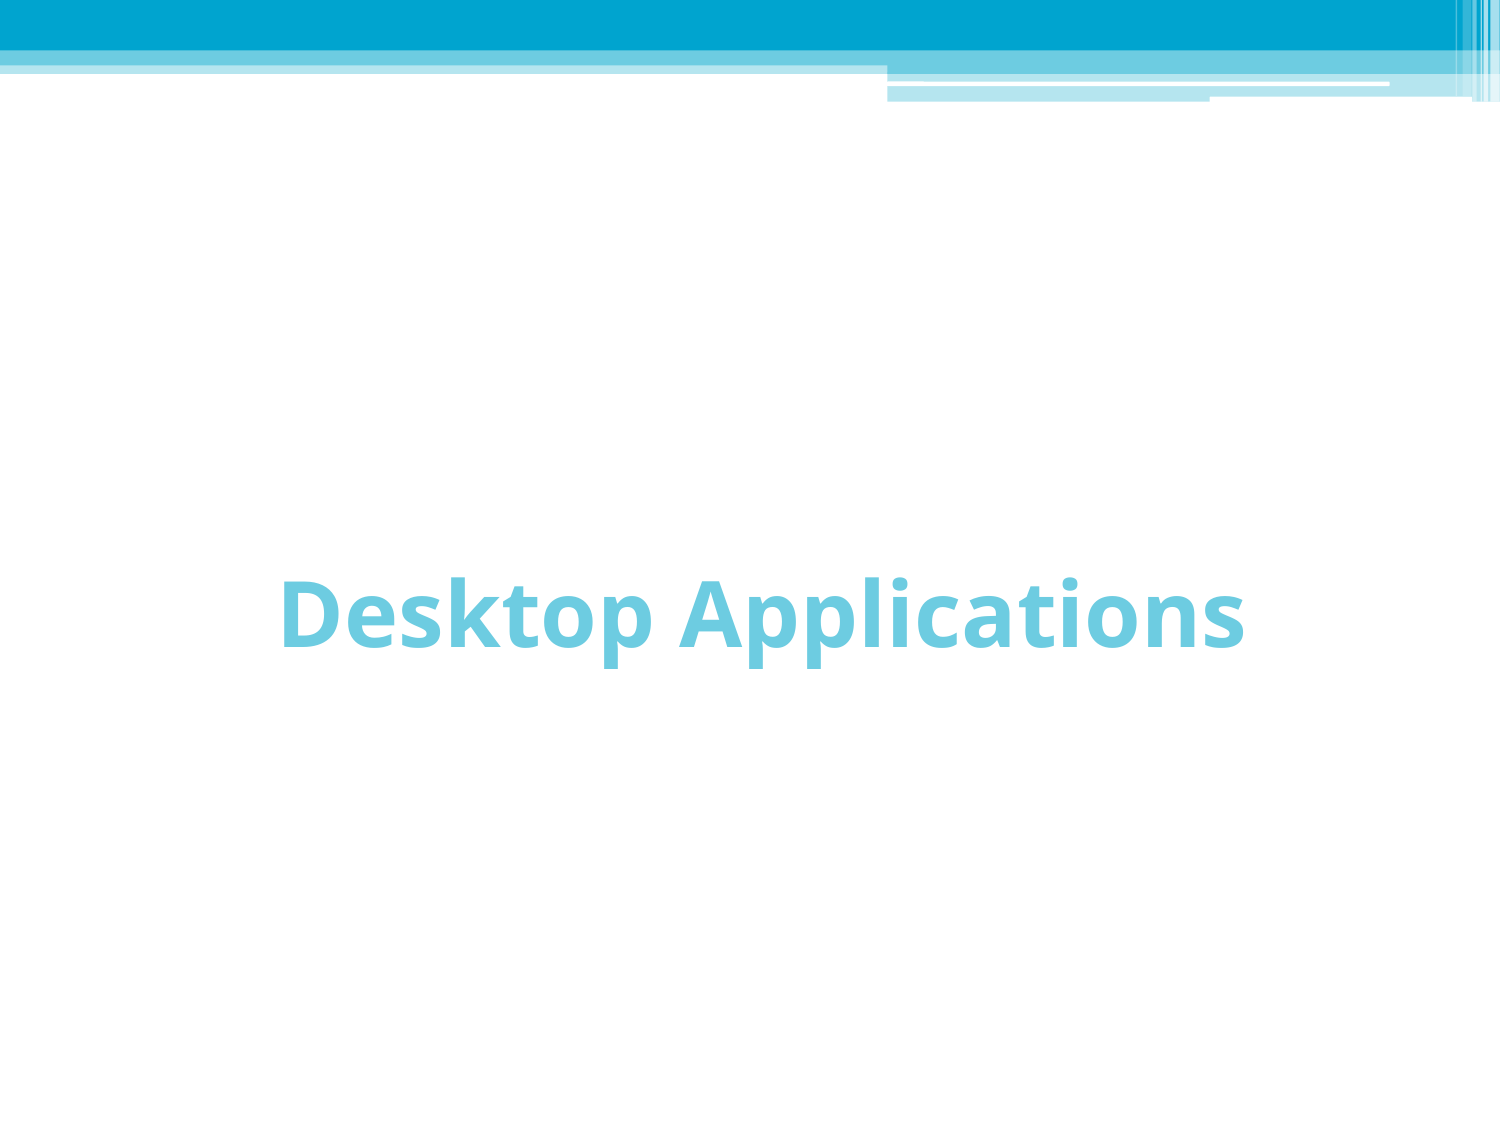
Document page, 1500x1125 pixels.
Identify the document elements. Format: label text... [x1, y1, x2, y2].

text_box Desktop Applications [124, 449, 1400, 674]
